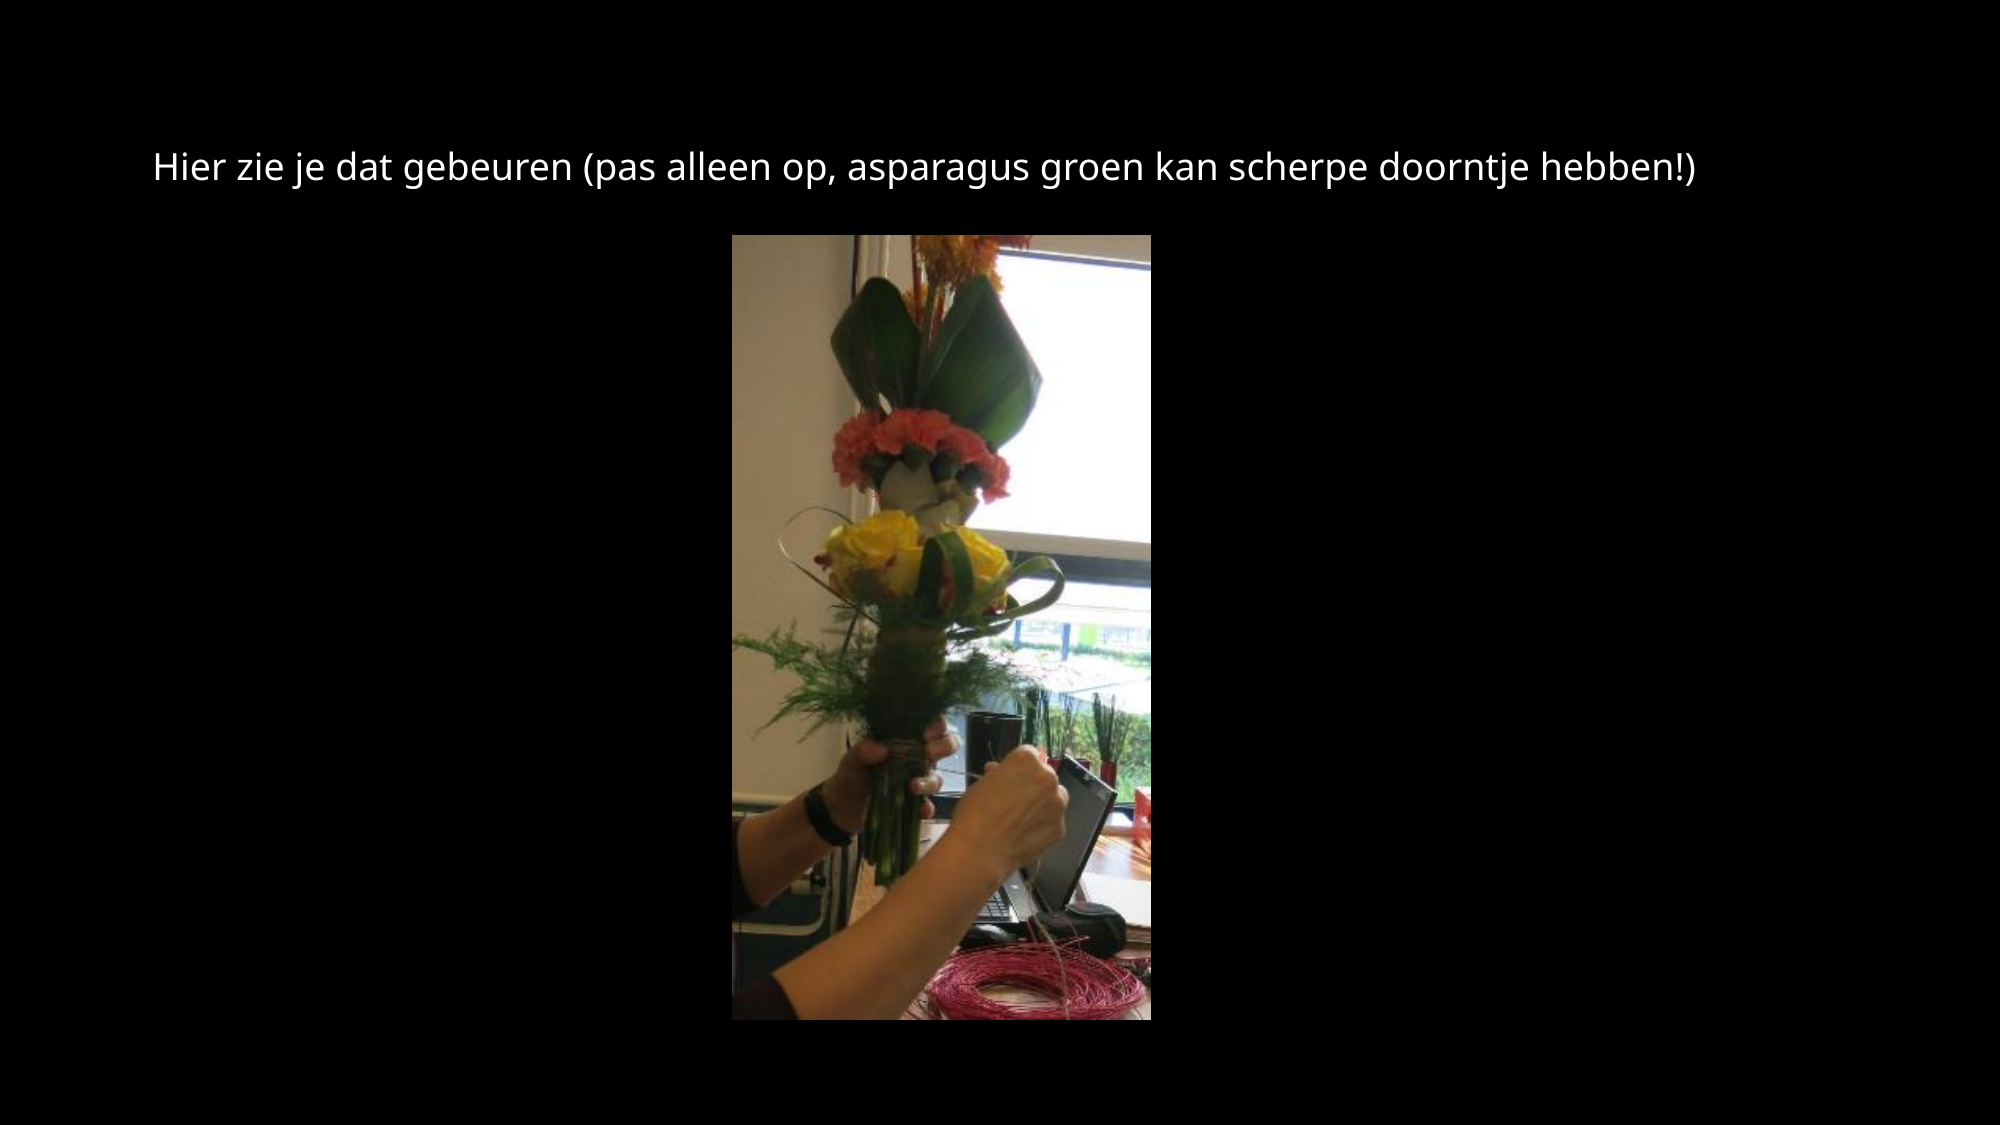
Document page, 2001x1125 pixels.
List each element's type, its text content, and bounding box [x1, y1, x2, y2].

picture [732, 207, 1151, 1020]
title Hier zie je dat gebeuren (pas alleen op, asparagus groen kan scherpe doorntje hebben!) [137, 59, 1863, 278]
